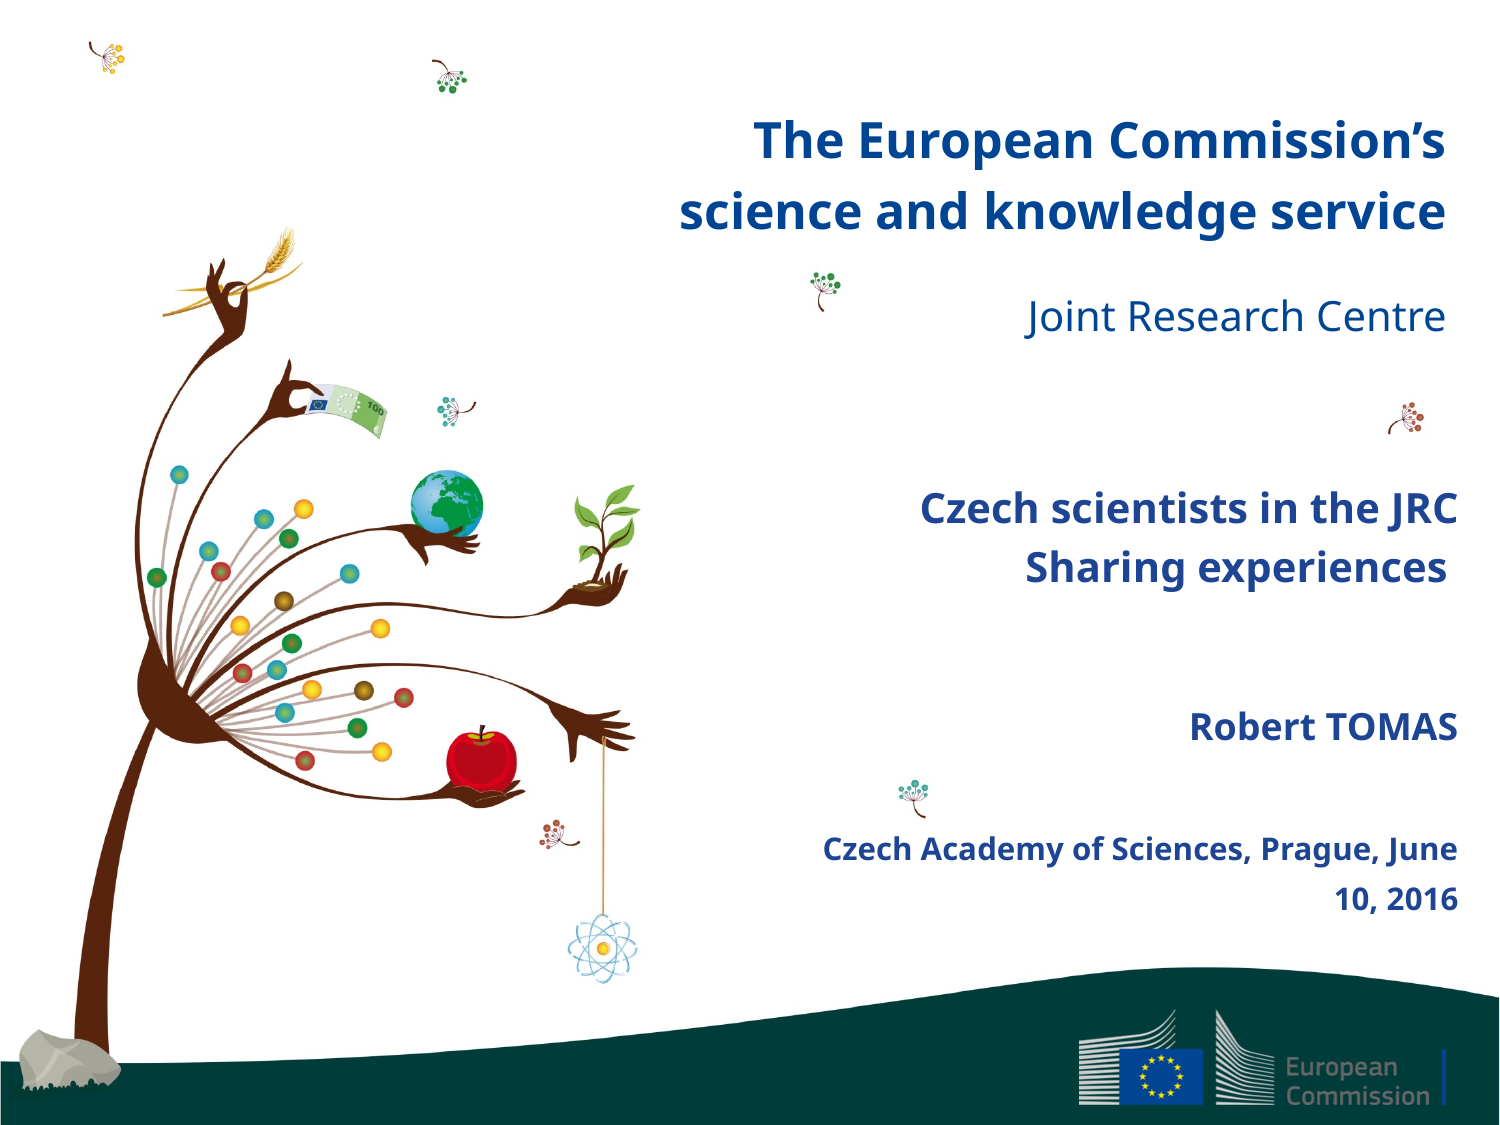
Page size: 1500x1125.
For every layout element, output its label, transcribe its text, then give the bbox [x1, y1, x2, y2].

list Czech Academy of Sciences, Prague, June 10, 2016 [773, 869, 1460, 976]
title Czech scientists in the JRC Sharing experiences [750, 326, 1459, 551]
list Robert TOMAS [773, 621, 1459, 811]
picture [0, 1, 1500, 1125]
